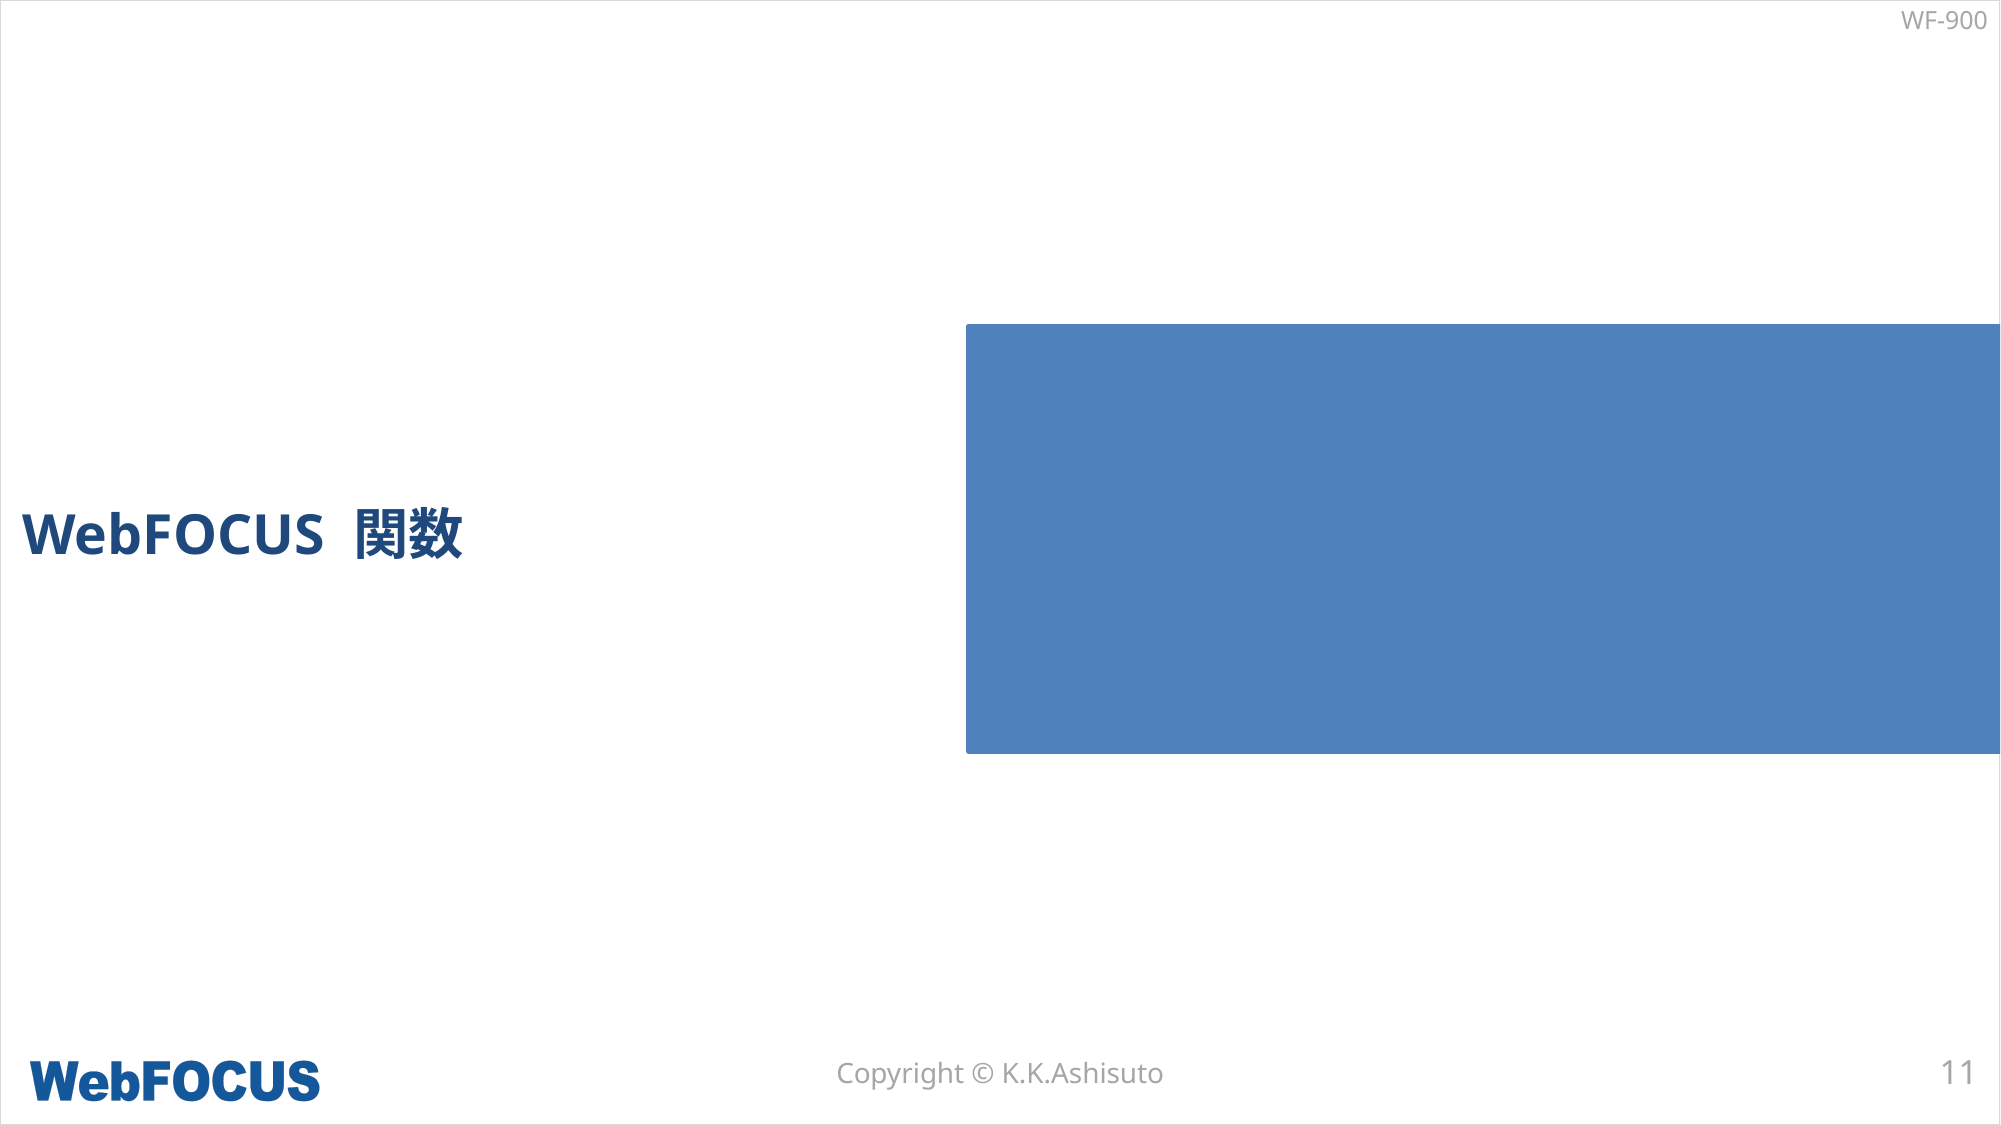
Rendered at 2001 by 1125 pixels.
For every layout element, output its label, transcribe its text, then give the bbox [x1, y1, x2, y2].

picture [25, 1050, 323, 1111]
title WebFOCUS 関数 [7, 455, 937, 610]
